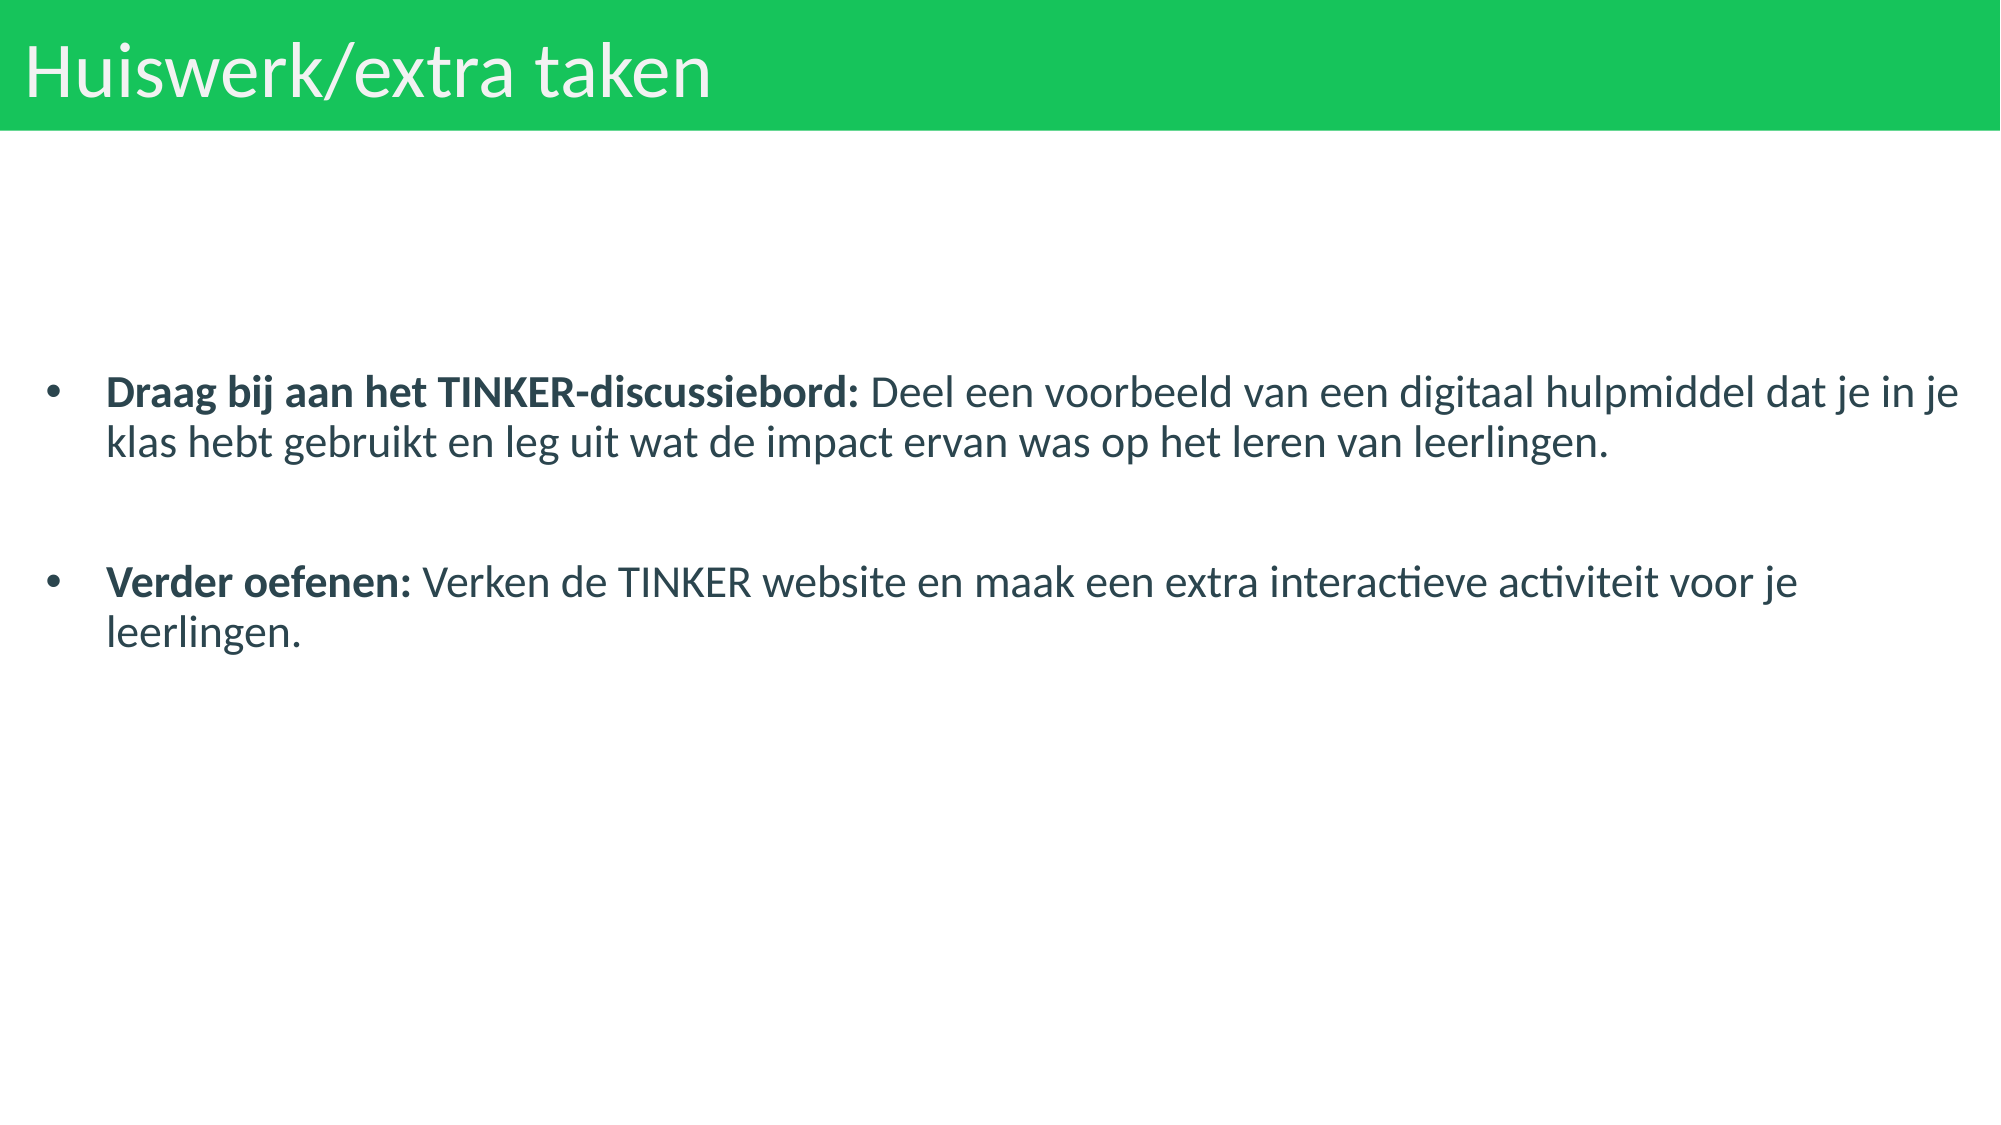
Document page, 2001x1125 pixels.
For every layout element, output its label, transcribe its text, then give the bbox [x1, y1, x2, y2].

list Draag bij aan het TINKER-discussiebord: Deel een voorbeeld van een digitaal hulpmiddel dat je in je klas hebt gebruikt en leg uit wat de impact ervan was op het leren van leerlingen. Verder oefenen: Verken de TINKER website en maak een extra interactieve activiteit voor je leerlingen. [16, 144, 1976, 1108]
title Huiswerk/extra taken [16, 13, 1976, 131]
